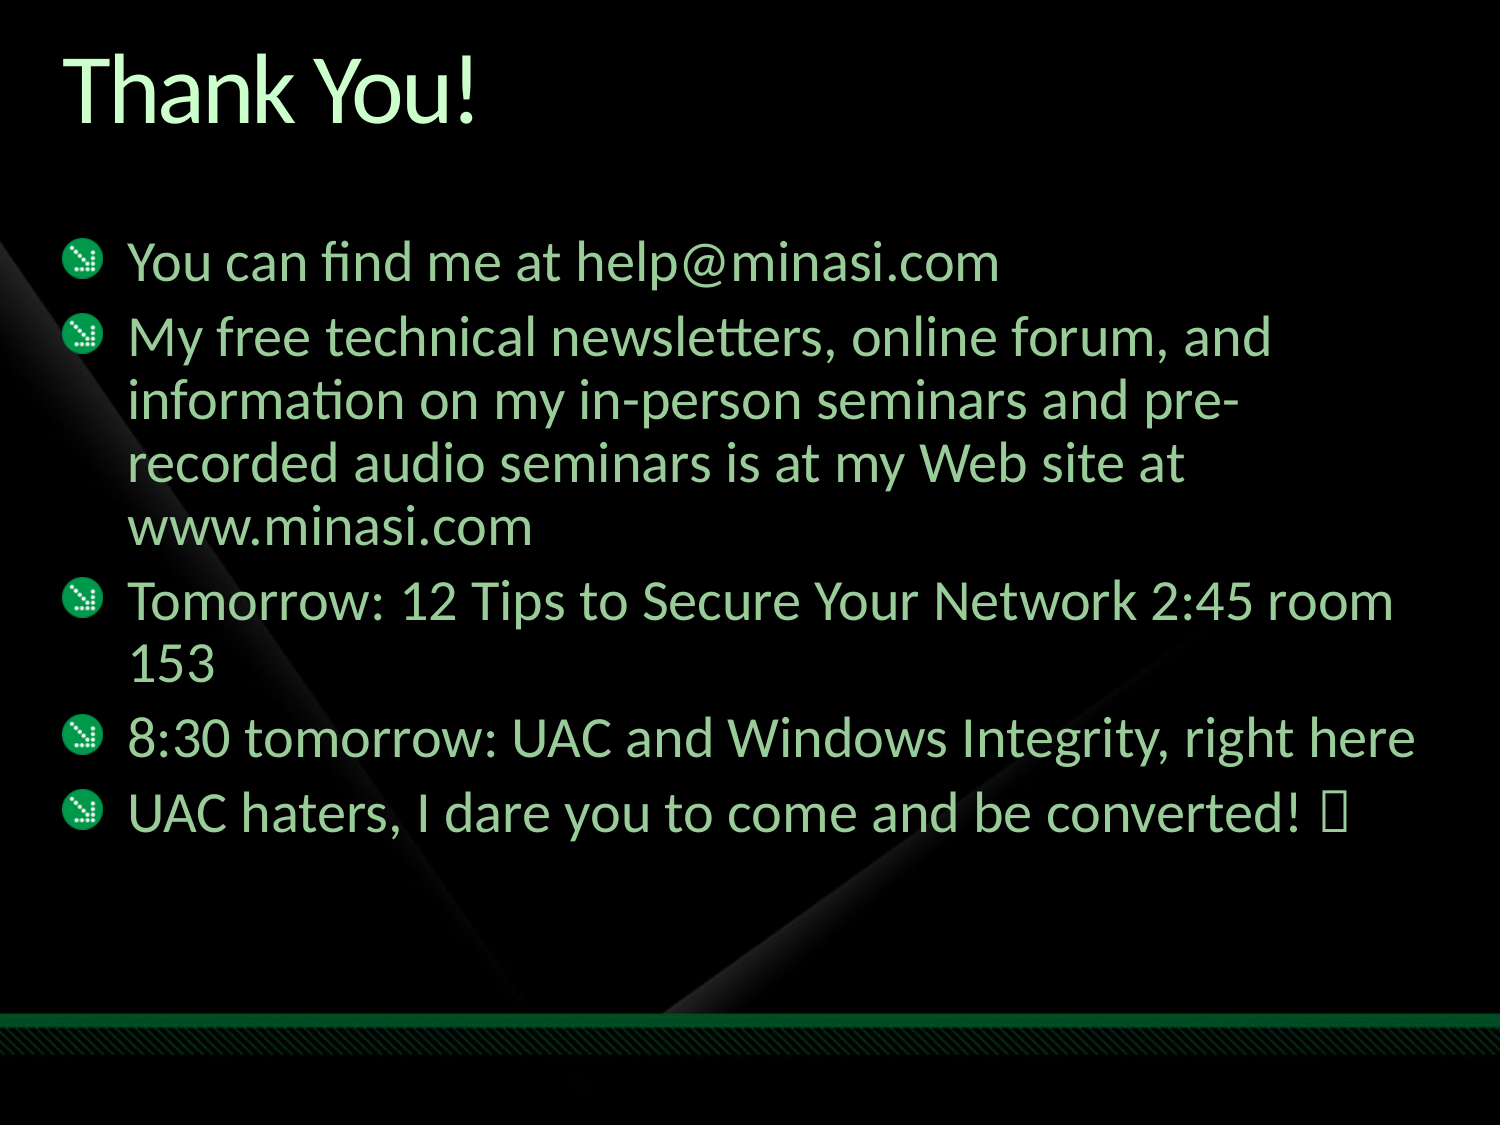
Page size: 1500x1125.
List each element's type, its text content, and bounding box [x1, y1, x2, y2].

list You can find me at help@minasi.com My free technical newsletters, online forum, and information on my in-person seminars and pre-recorded audio seminars is at my Web site at www.minasi.com Tomorrow: 12 Tips to Secure Your Network 2:45 room 153 8:30 tomorrow: UAC and Windows Integrity, right here UAC haters, I dare you to come and be converted!  [62, 231, 1438, 595]
picture [0, 0, 1500, 1125]
title Thank You! [62, 37, 1438, 147]
